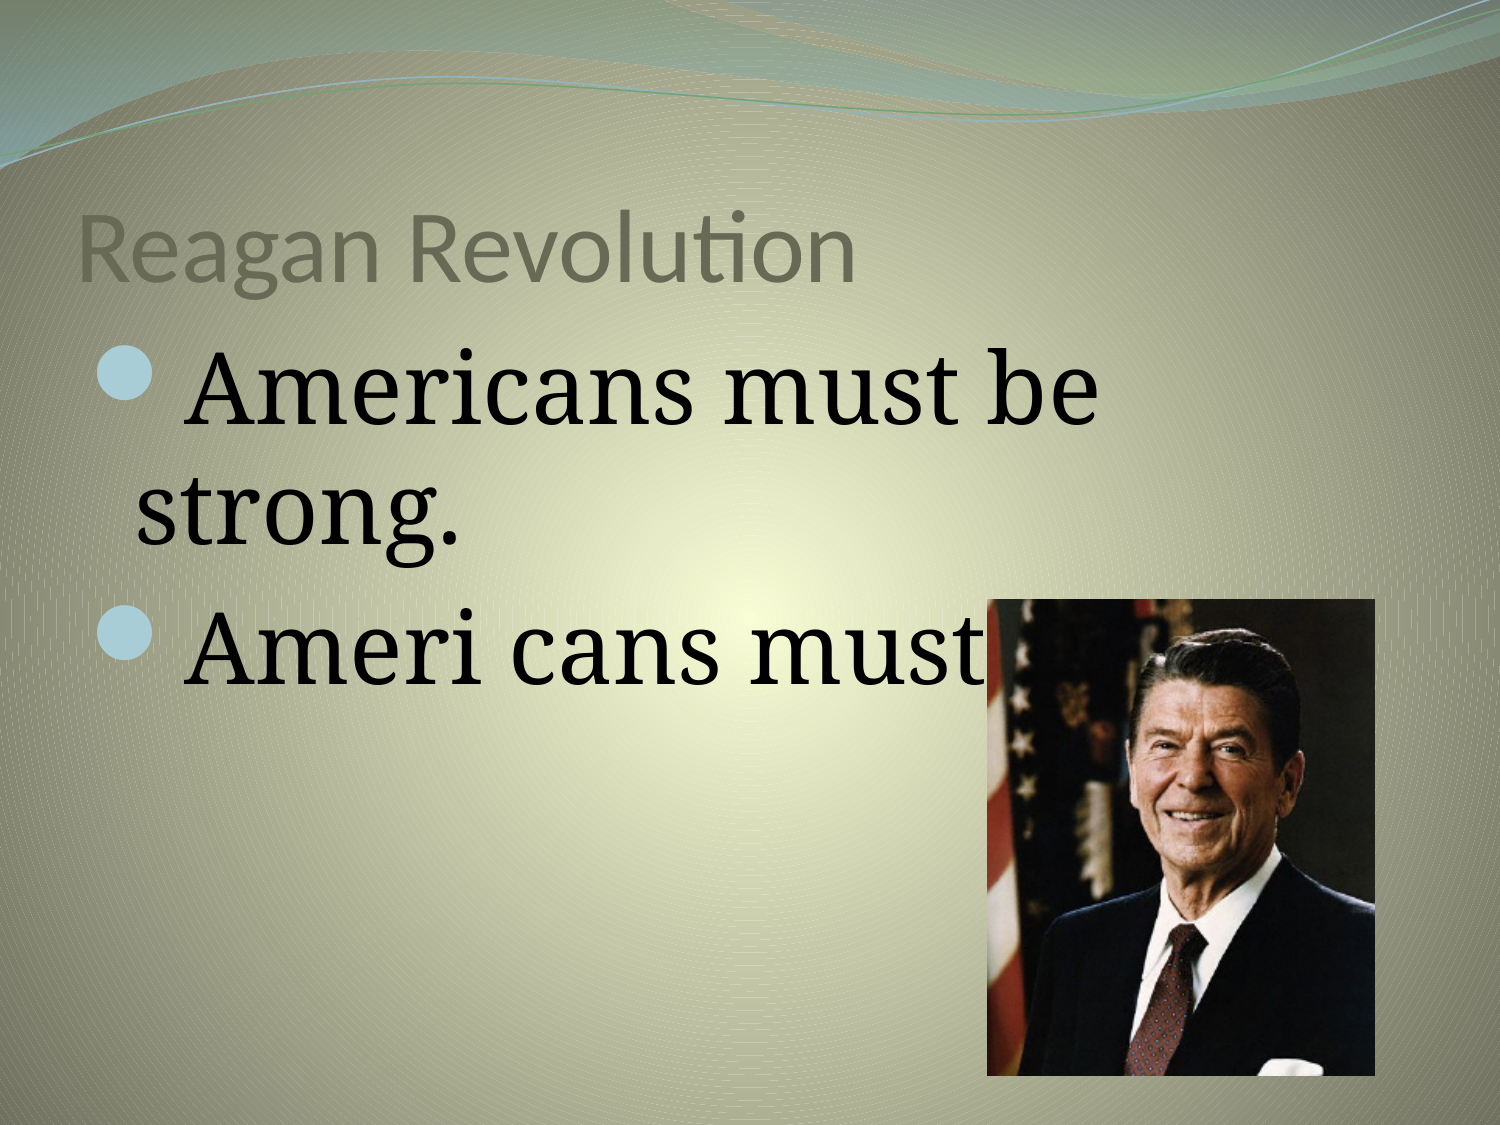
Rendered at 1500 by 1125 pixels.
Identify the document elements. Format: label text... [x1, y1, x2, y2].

picture [987, 599, 1376, 1077]
text_box Libya’s Muhammar Qadaffi [980, 600, 987, 1038]
list Americans must be strong. Ameri cans must be free. [75, 317, 1425, 1038]
text_box Libya’s Muhammar Qadaffi [1376, 601, 1382, 1038]
title Reagan Revolution [75, 115, 1425, 303]
